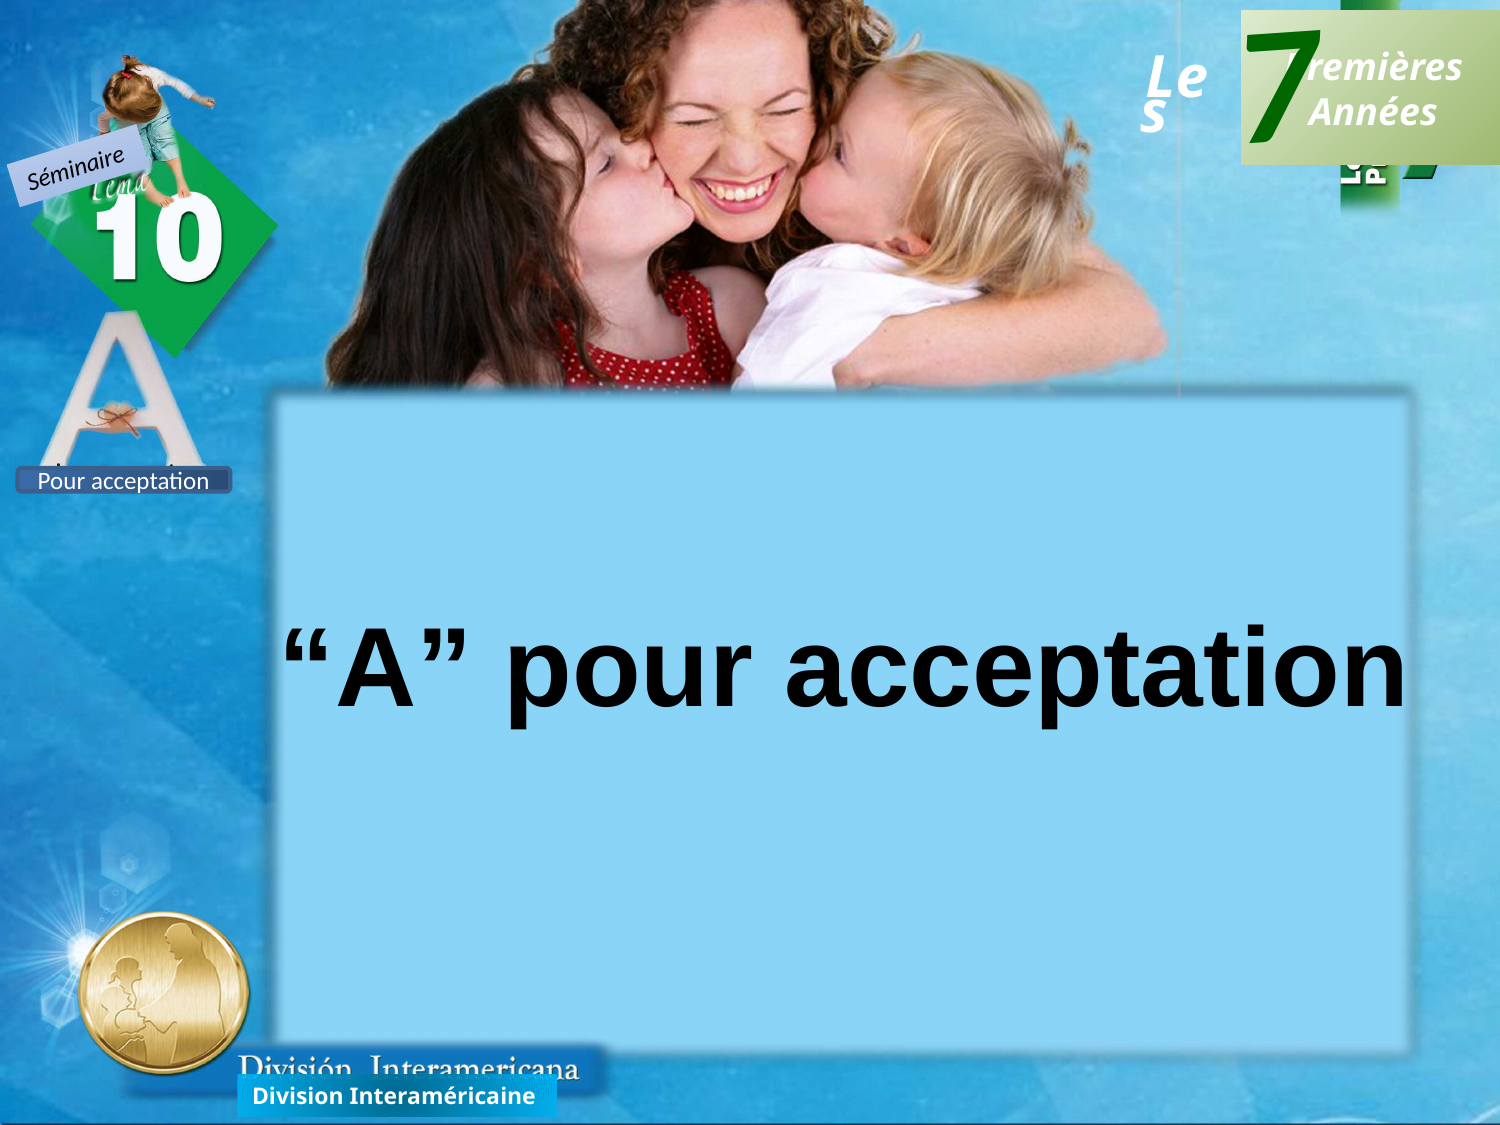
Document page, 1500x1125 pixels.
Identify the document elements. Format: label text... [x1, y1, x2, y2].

text_box Séminaire [6, 124, 150, 208]
picture [0, 0, 1500, 1125]
text_box Division Interaméricaine [237, 1074, 558, 1117]
text_box Pour acceptation [15, 465, 233, 494]
text_box “A” pour acceptation [230, 586, 1459, 736]
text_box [1119, 0, 1500, 185]
